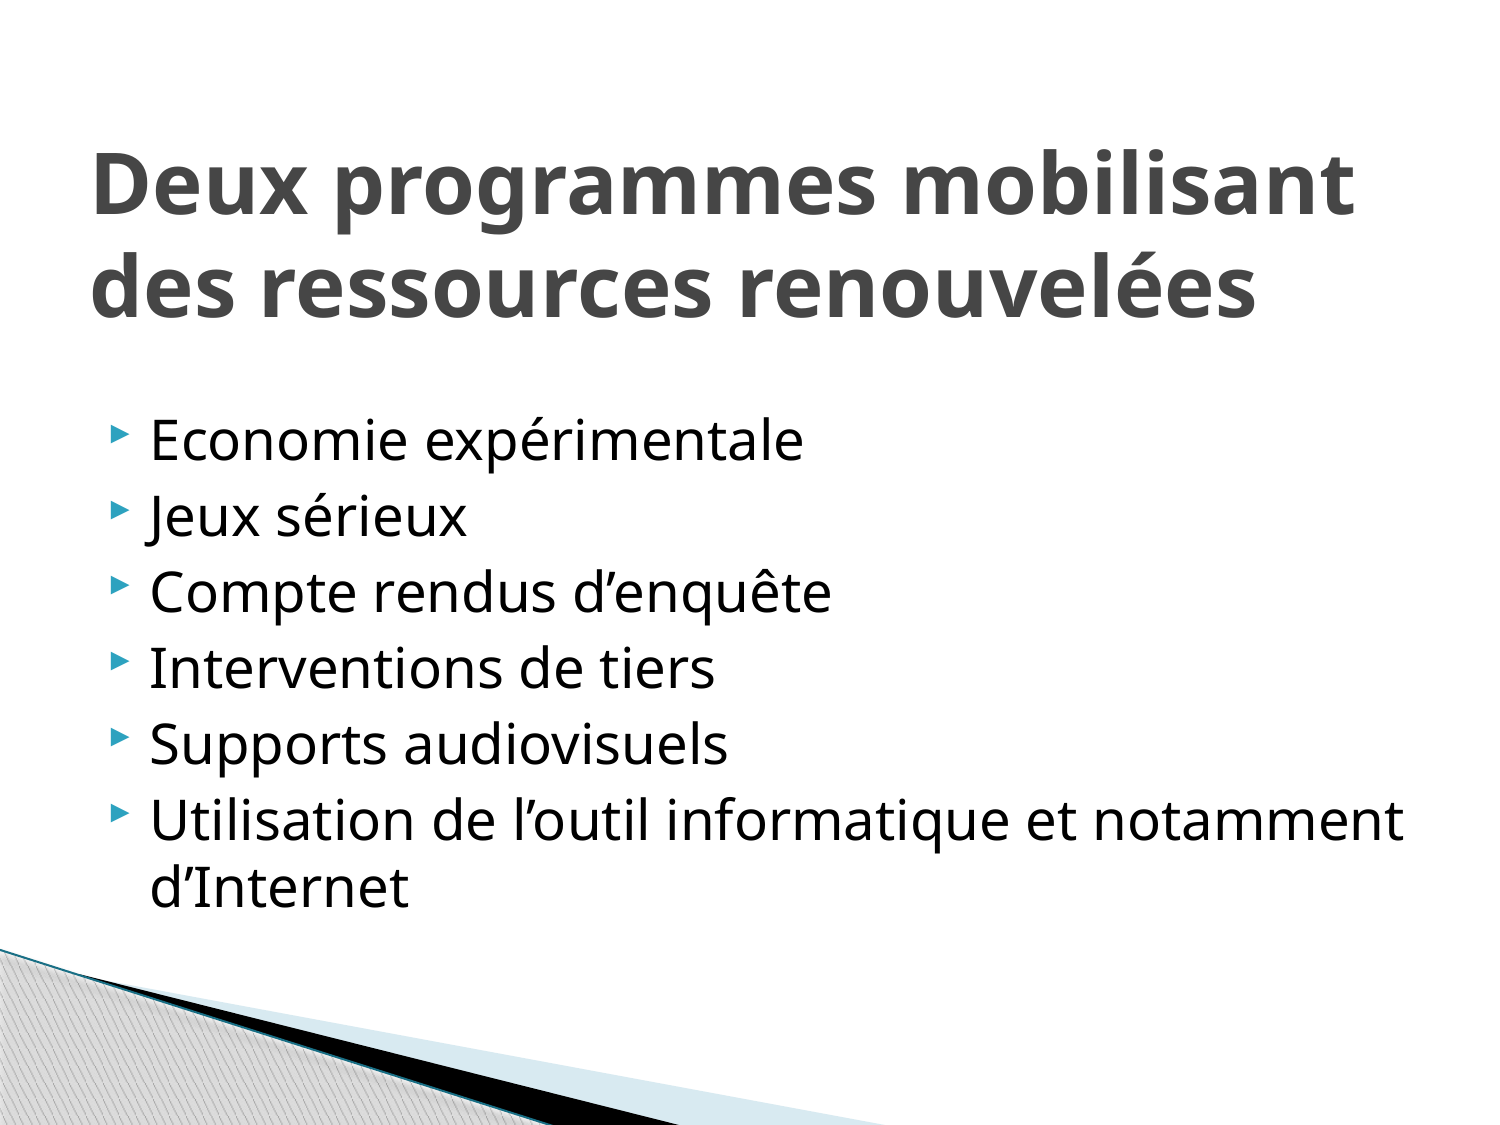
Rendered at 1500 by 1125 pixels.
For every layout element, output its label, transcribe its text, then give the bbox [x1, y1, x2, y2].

title Deux programmes mobilisant des ressources renouvelées [75, 78, 1425, 386]
list Economie expérimentale Jeux sérieux Compte rendus d’enquête Interventions de tiers Supports audiovisuels Utilisation de l’outil informatique et notamment d’Internet [75, 397, 1425, 986]
